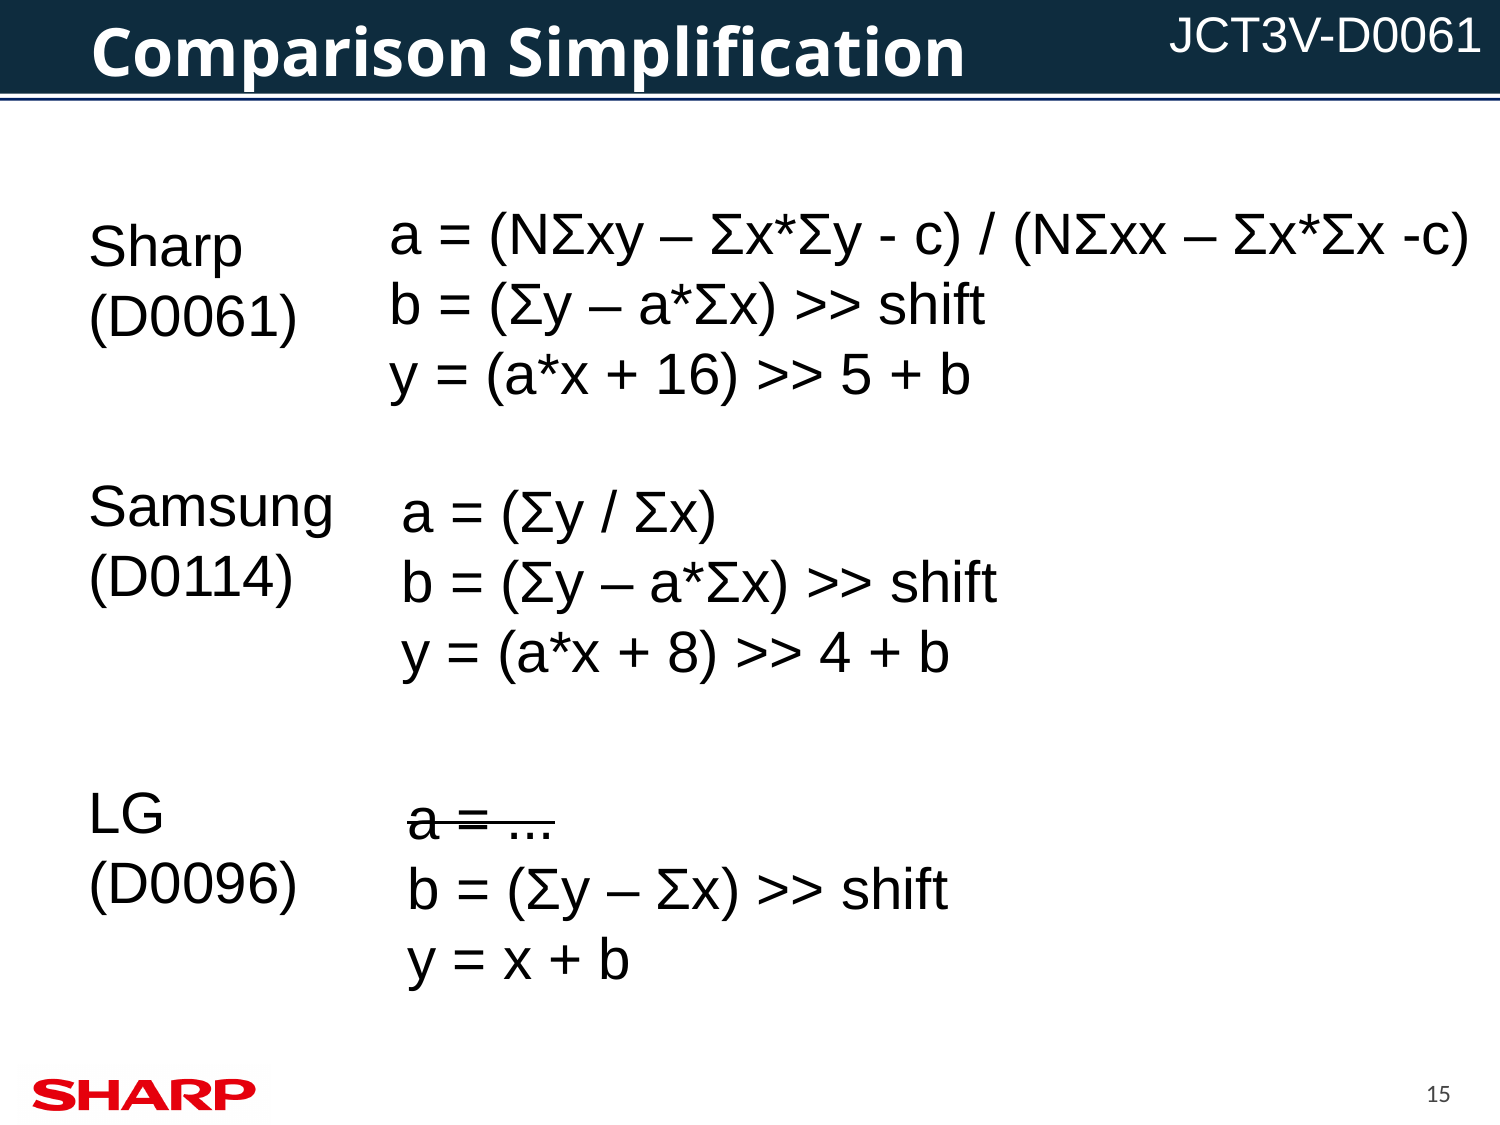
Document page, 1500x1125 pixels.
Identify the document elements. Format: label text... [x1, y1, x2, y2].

picture [17, 1064, 271, 1125]
text_box a = (Σy / Σx) b = (Σy – a*Σx) >> shift y = (a*x + 8) >> 4 + b [395, 468, 1435, 690]
text_box Sharp (D0061) [82, 202, 313, 354]
text_box a = (NΣxy – Σx*Σy - c) / (NΣxx – Σx*Σx -c) b = (Σy – a*Σx) >> shift y = (a*x + 16) >> 5 + b [383, 190, 1500, 413]
text_box a = ... b = (Σy – Σx) >> shift y = x + b [401, 775, 1105, 997]
text_box Samsung (D0114) [82, 462, 355, 614]
slide_number 15 [1345, 1062, 1467, 1108]
text_box LG (D0096) [82, 769, 355, 921]
title Comparison Simplification [74, 15, 1426, 85]
